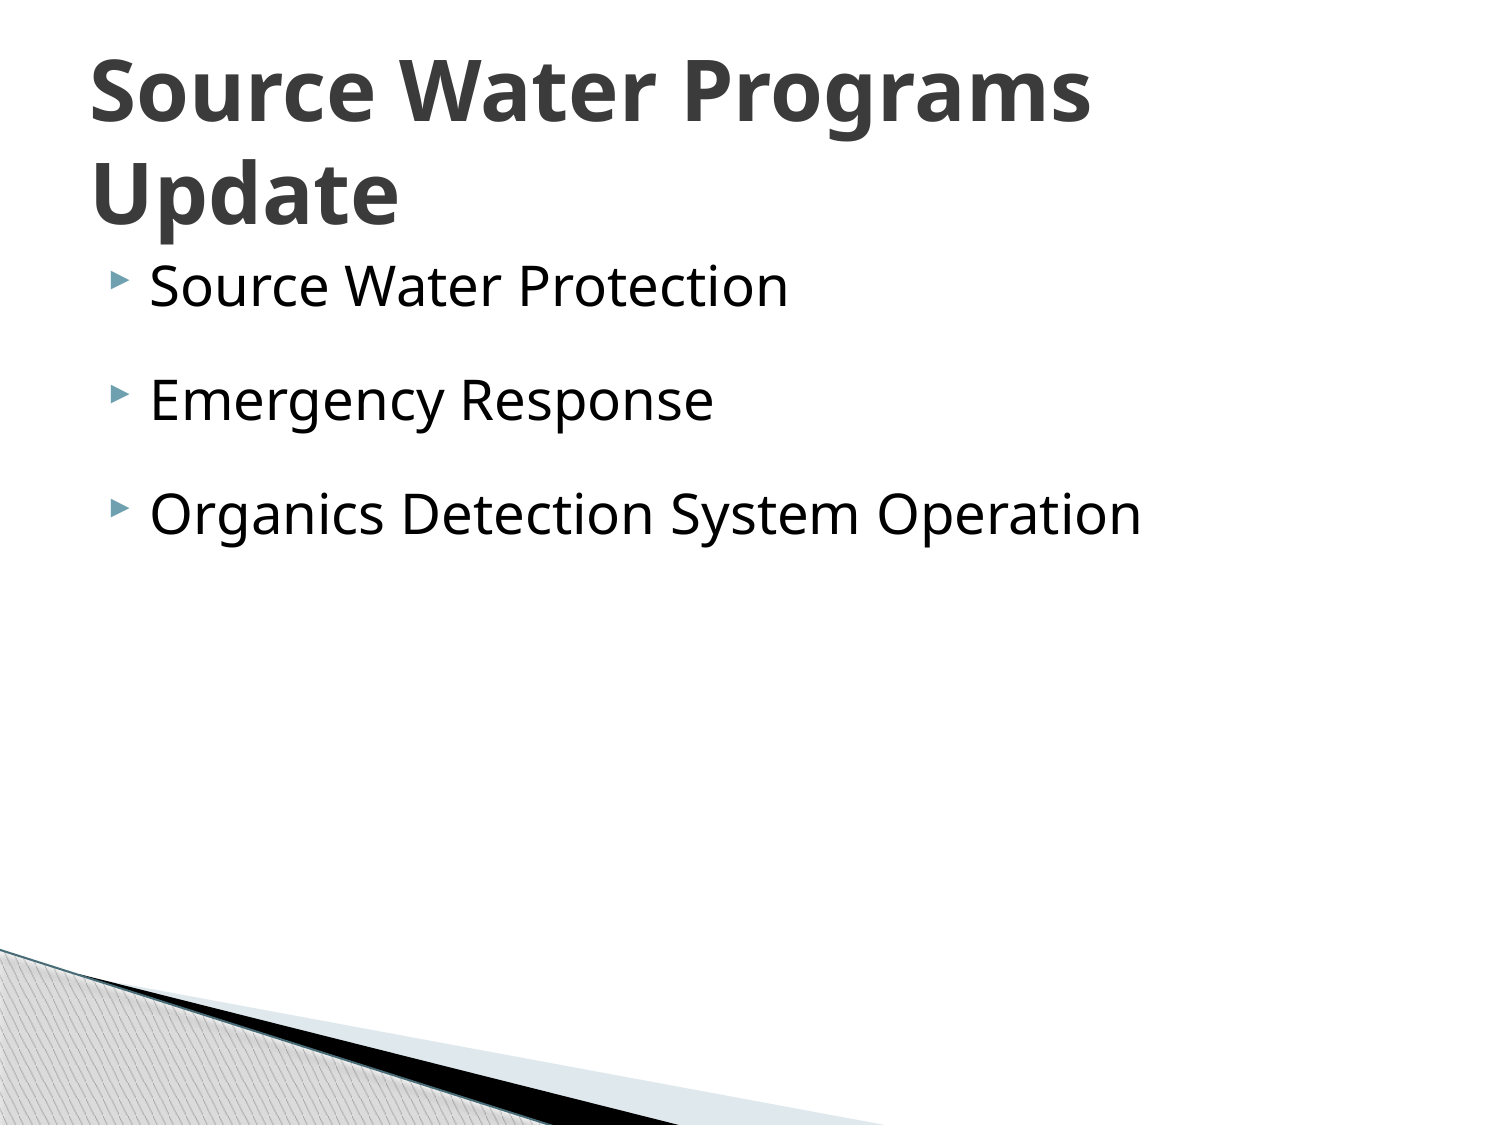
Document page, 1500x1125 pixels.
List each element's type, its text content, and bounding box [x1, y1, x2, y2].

title Source Water Programs Update [75, 45, 1425, 233]
list Source Water Protection Emergency Response Organics Detection System Operation [75, 243, 1425, 986]
